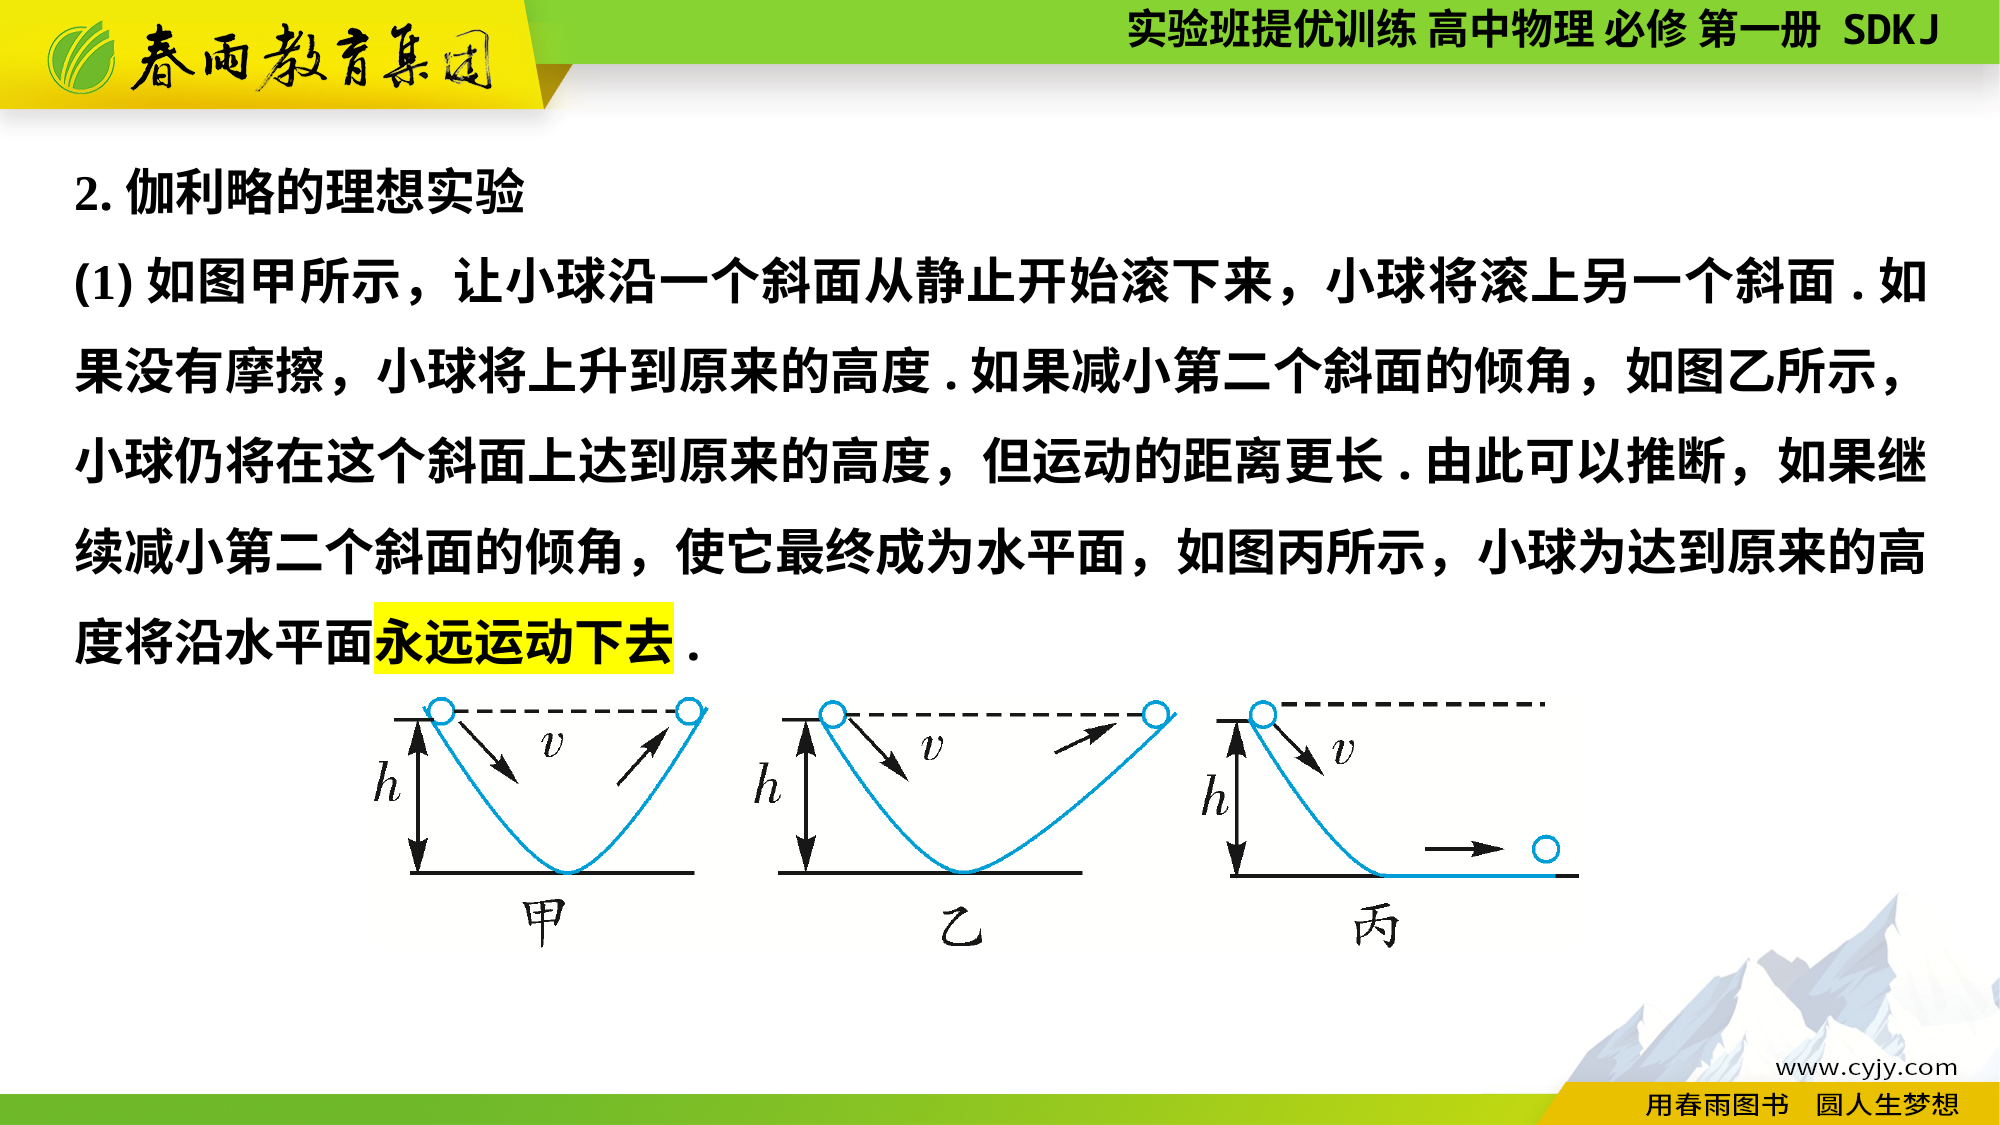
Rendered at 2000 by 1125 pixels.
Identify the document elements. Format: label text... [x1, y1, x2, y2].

list 2.伽利略的理想实验 (1)如图甲所示，让小球沿一个斜面从静止开始滚下来，小球将滚上另一个斜面.如果没有摩擦，小球将上升到原来的高度.如果减小第二个斜面的倾角，如图乙所示，小球仍将在这个斜面上达到原来的高度，但运动的距离更长.由此可以推断，如果继续减小第二个斜面的倾角，使它最终成为水平面，如图丙所示，小球为达到原来的高度将沿水平面永远运动下去. [59, 122, 1944, 672]
picture [0, 0, 2000, 1125]
